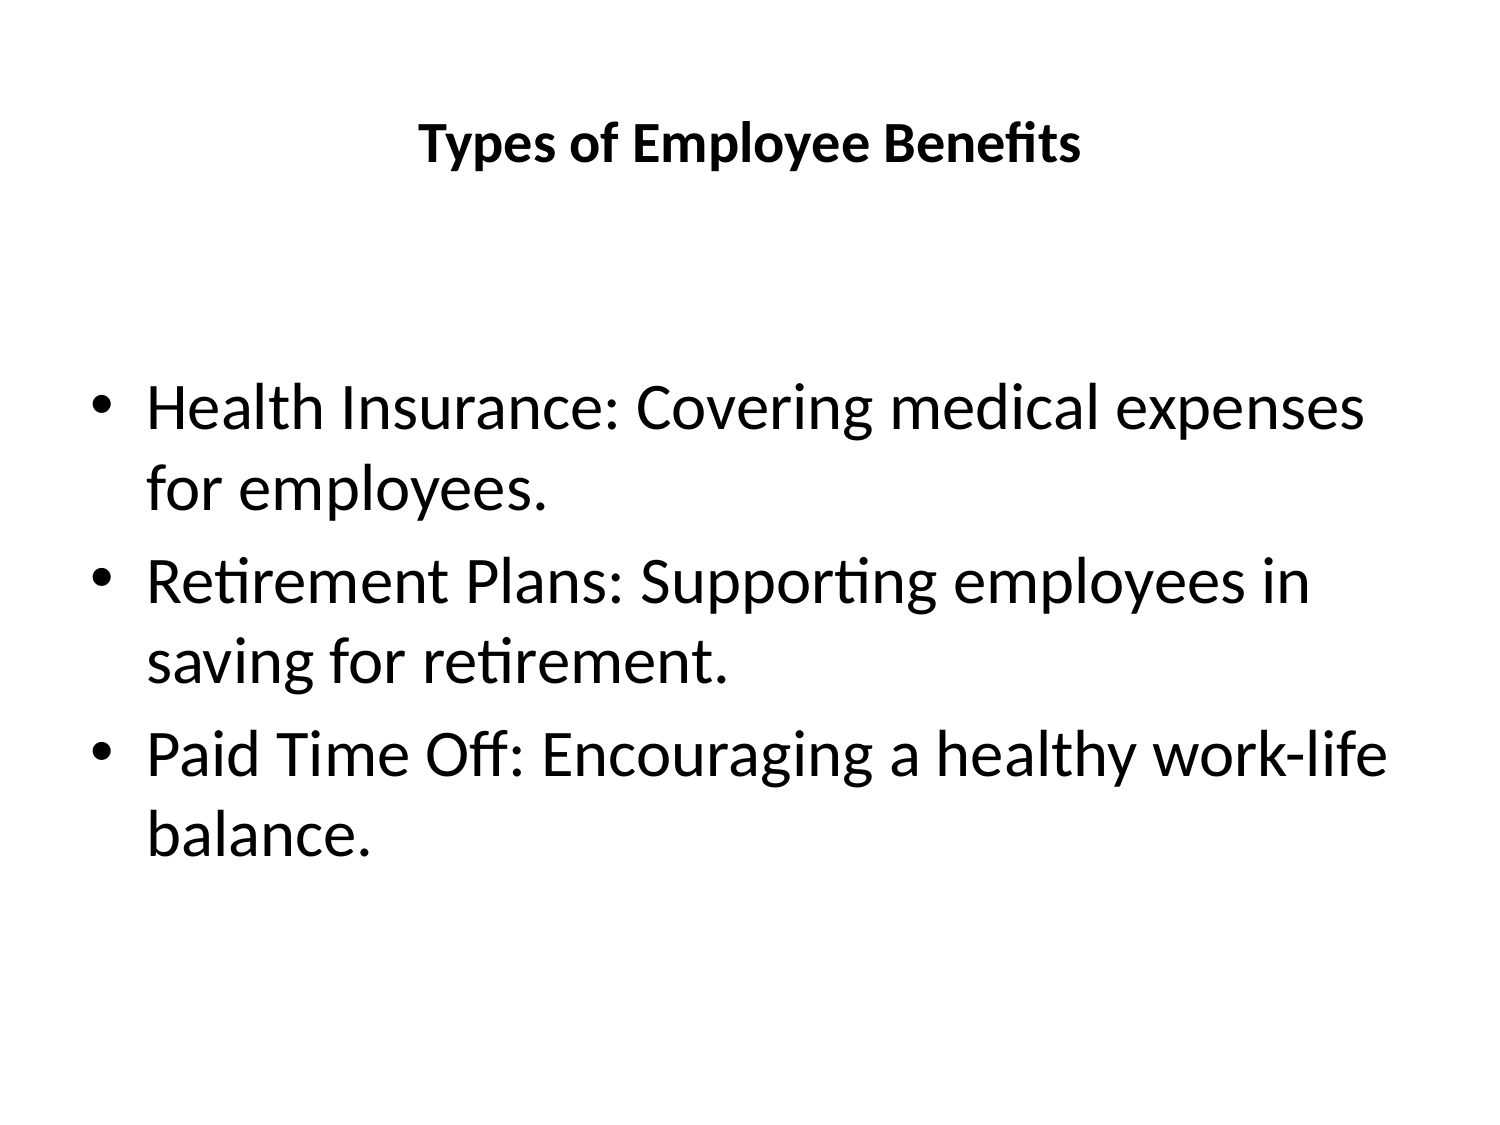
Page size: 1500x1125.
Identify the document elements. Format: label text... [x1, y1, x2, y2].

title Types of Employee Benefits [75, 45, 1425, 233]
list Health Insurance: Covering medical expenses for employees. Retirement Plans: Supporting employees in saving for retirement. Paid Time Off: Encouraging a healthy work-life balance. [75, 262, 1425, 1005]
